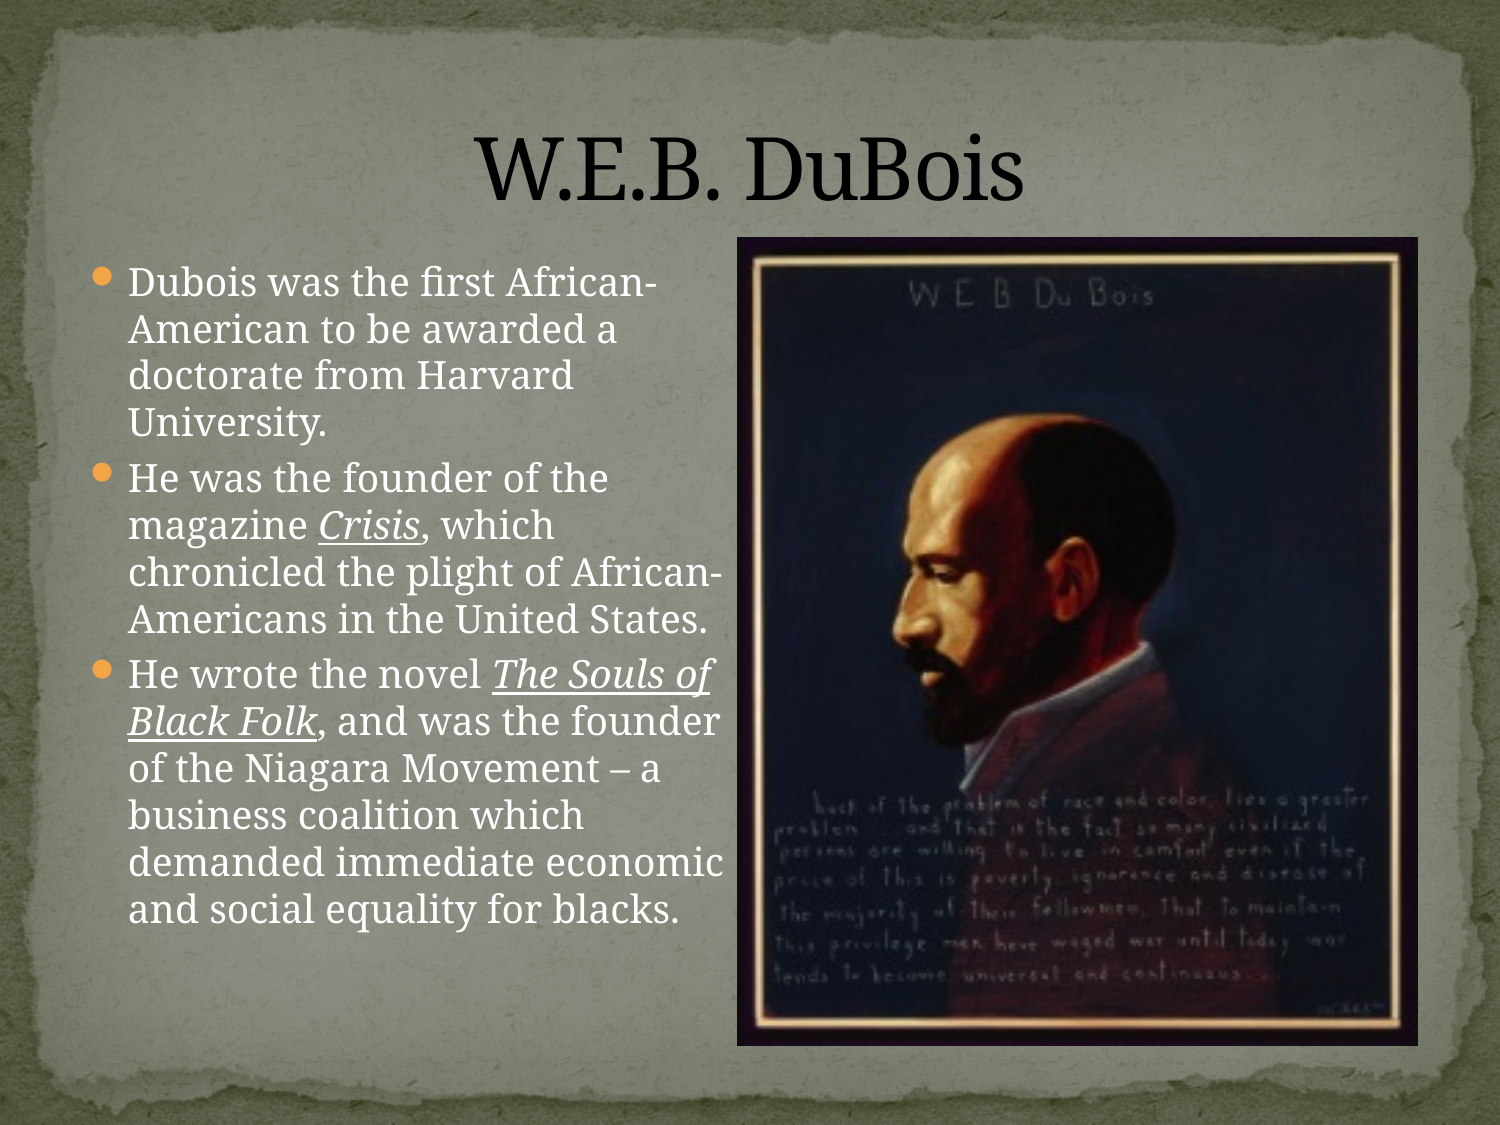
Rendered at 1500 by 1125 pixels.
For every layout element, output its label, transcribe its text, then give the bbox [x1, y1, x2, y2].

list Dubois was the first African-American to be awarded a doctorate from Harvard University. He was the founder of the magazine Crisis, which chronicled the plight of African-Americans in the United States. He wrote the novel The Souls of Black Folk, and was the founder of the Niagara Movement – a business coalition which demanded immediate economic and social equality for blacks. [75, 249, 726, 1000]
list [739, 239, 1418, 1045]
title W.E.B. DuBois [74, 24, 1425, 225]
